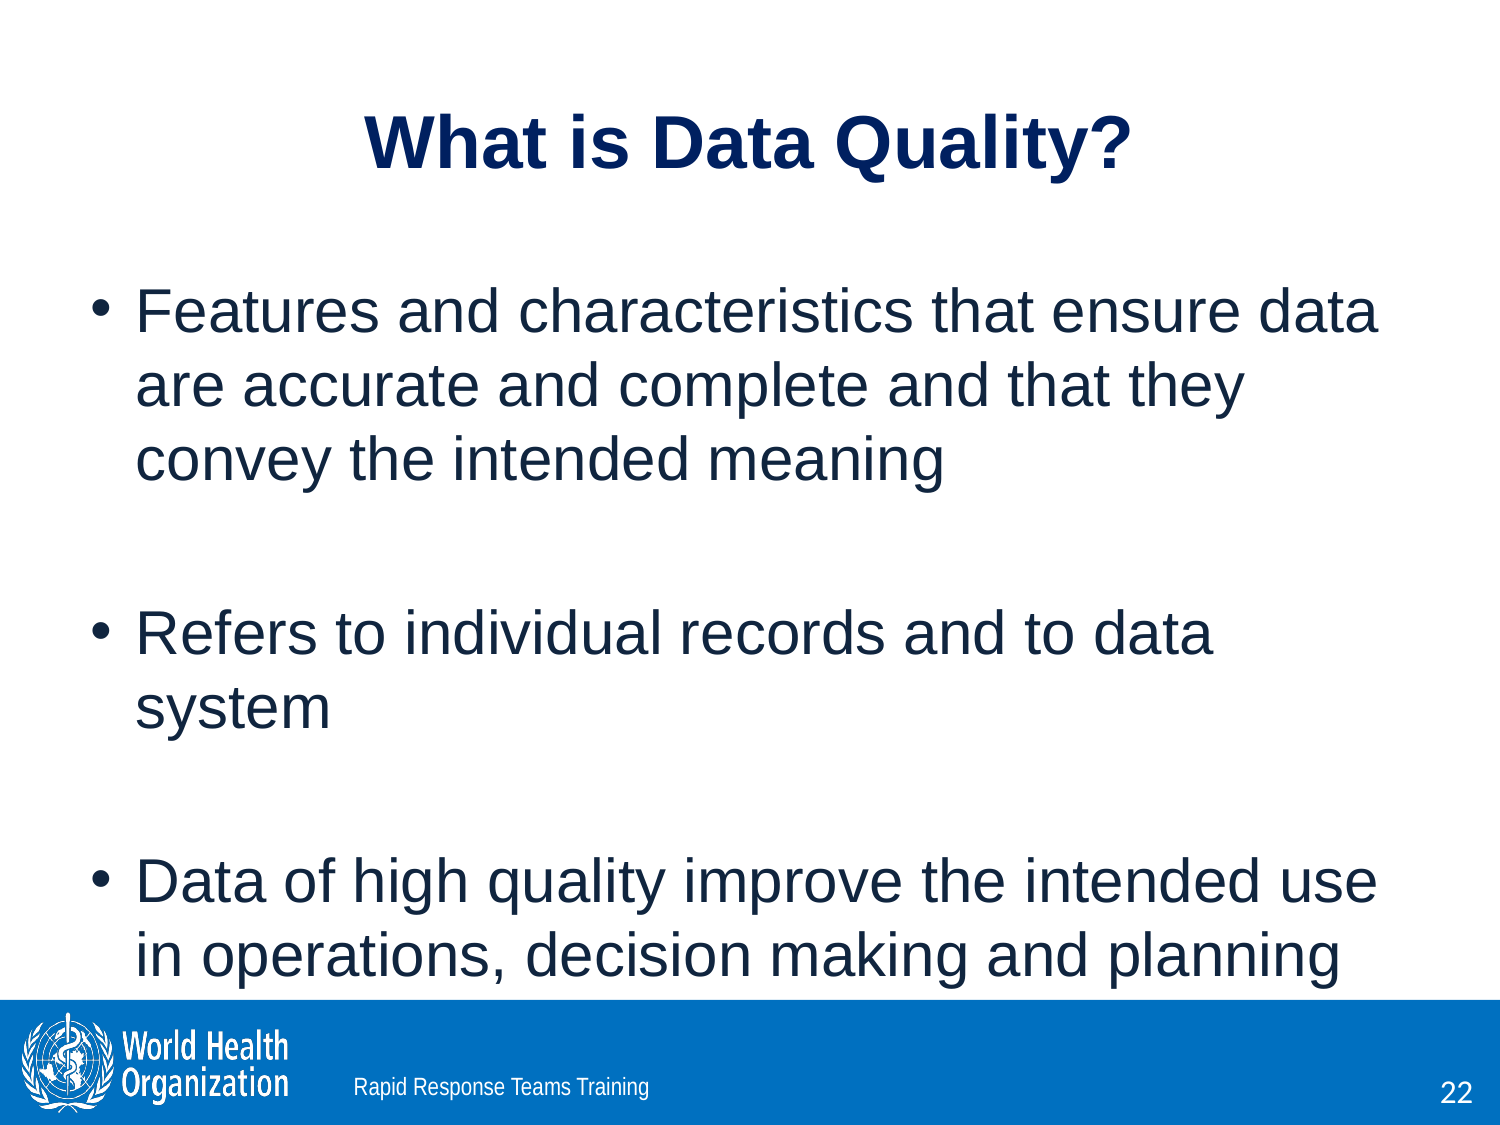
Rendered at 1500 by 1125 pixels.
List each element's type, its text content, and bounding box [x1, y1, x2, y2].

list Features and characteristics that ensure data are accurate and complete and that they convey the intended meaning Refers to individual records and to data system Data of high quality improve the intended use in operations, decision making and planning [75, 262, 1425, 1005]
picture [21, 1012, 288, 1113]
title What is Data Quality? [75, 45, 1425, 233]
